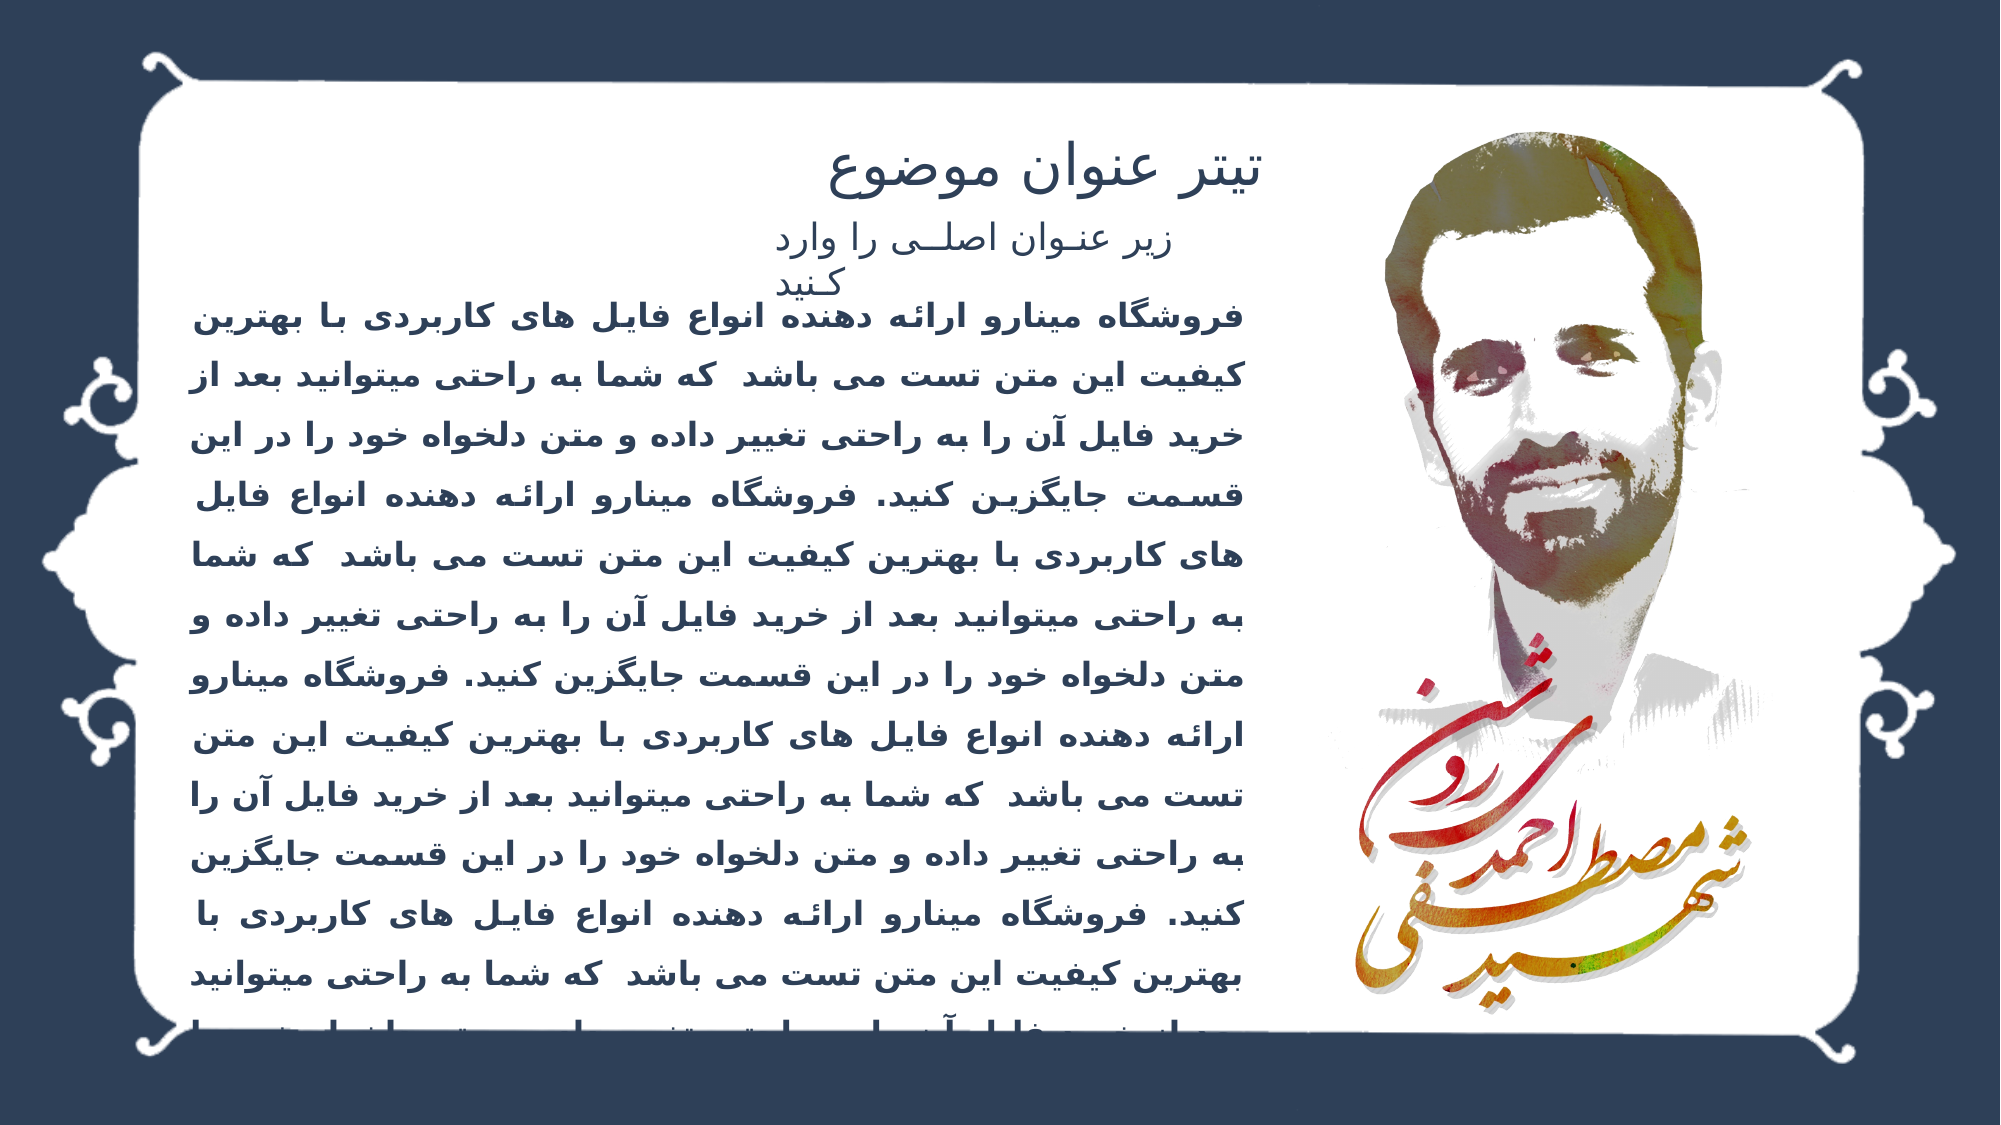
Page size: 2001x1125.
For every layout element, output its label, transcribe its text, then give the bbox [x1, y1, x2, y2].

text_box تیتر عنوان موضوع [812, 119, 1132, 275]
text_box فروشگاه مینارو ارائه دهنده انواع فایل های کاربردی با بهترین کیفیت این متن تست می باشد که شما به راحتی میتوانید بعد از خرید فایل آن را به راحتی تغییر داده و متن دلخواه خود را در این قسمت جایگزین کنید. فروشگاه مینارو ارائه دهنده انواع فایل های کاربردی با بهترین کیفیت این متن تست می باشد که شما به راحتی میتوانید بعد از خرید فایل آن را به راحتی تغییر داده و متن دلخواه خود را در این قسمت جایگزین کنید. فروشگاه مینارو ارائه دهنده انواع فایل های کاربردی با بهترین کیفیت این متن تست می باشد که شما به راحتی میتوانید بعد از خرید فایل آن را به راحتی تغییر داده و متن دلخواه خود را در این قسمت جایگزین کنید. فروشگاه مینارو ارائه دهنده انواع فایل های کاربردی با بهترین کیفیت این متن تست می باشد که شما به راحتی میتوانید بعد از خرید فایل آن را به راحتی تغییر داده و متن دلخواه خود را در این قسمت جایگزین کنید. . فروشگاه مینارو ارائه دهنده انواع فایل های کاربردی با بهترین کیفیت این متن تست می باشد که شما به راحتی میتوانید بعد از خرید فایل آن را به راحتی تغییر داده و متن دلخواه خود را در این قسمت جایگزین کنید. [174, 266, 1260, 1125]
picture [0, 0, 2000, 1125]
text_box زیر عنـوان اصلــی را وارد کـنید [759, 205, 812, 266]
